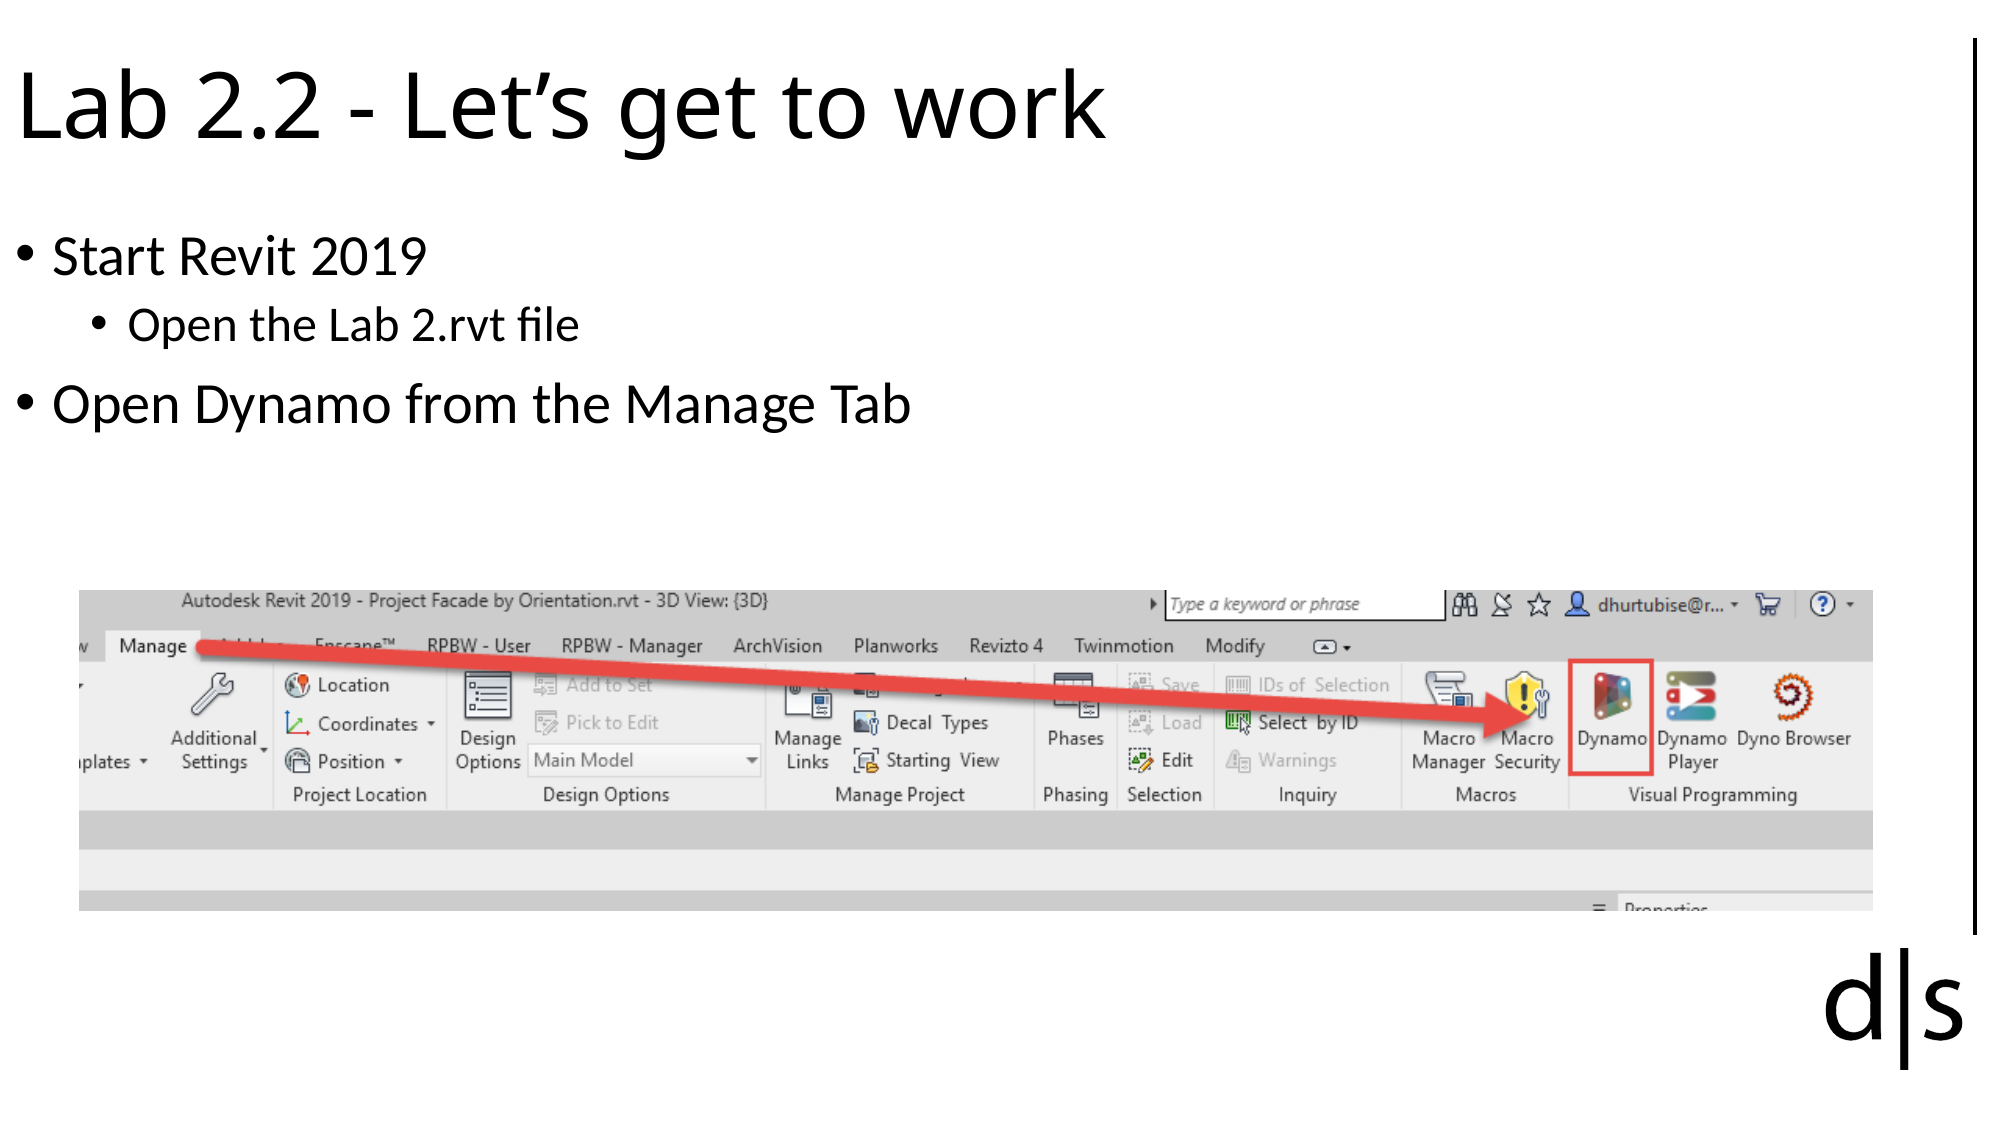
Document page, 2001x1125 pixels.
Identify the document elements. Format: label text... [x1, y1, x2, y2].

list Start Revit 2019 Open the Lab 2.rvt file Open Dynamo from the Manage Tab [0, 217, 1974, 1088]
title Lab 2.2 - Let’s get to work [0, 0, 1989, 218]
picture [79, 590, 1873, 911]
